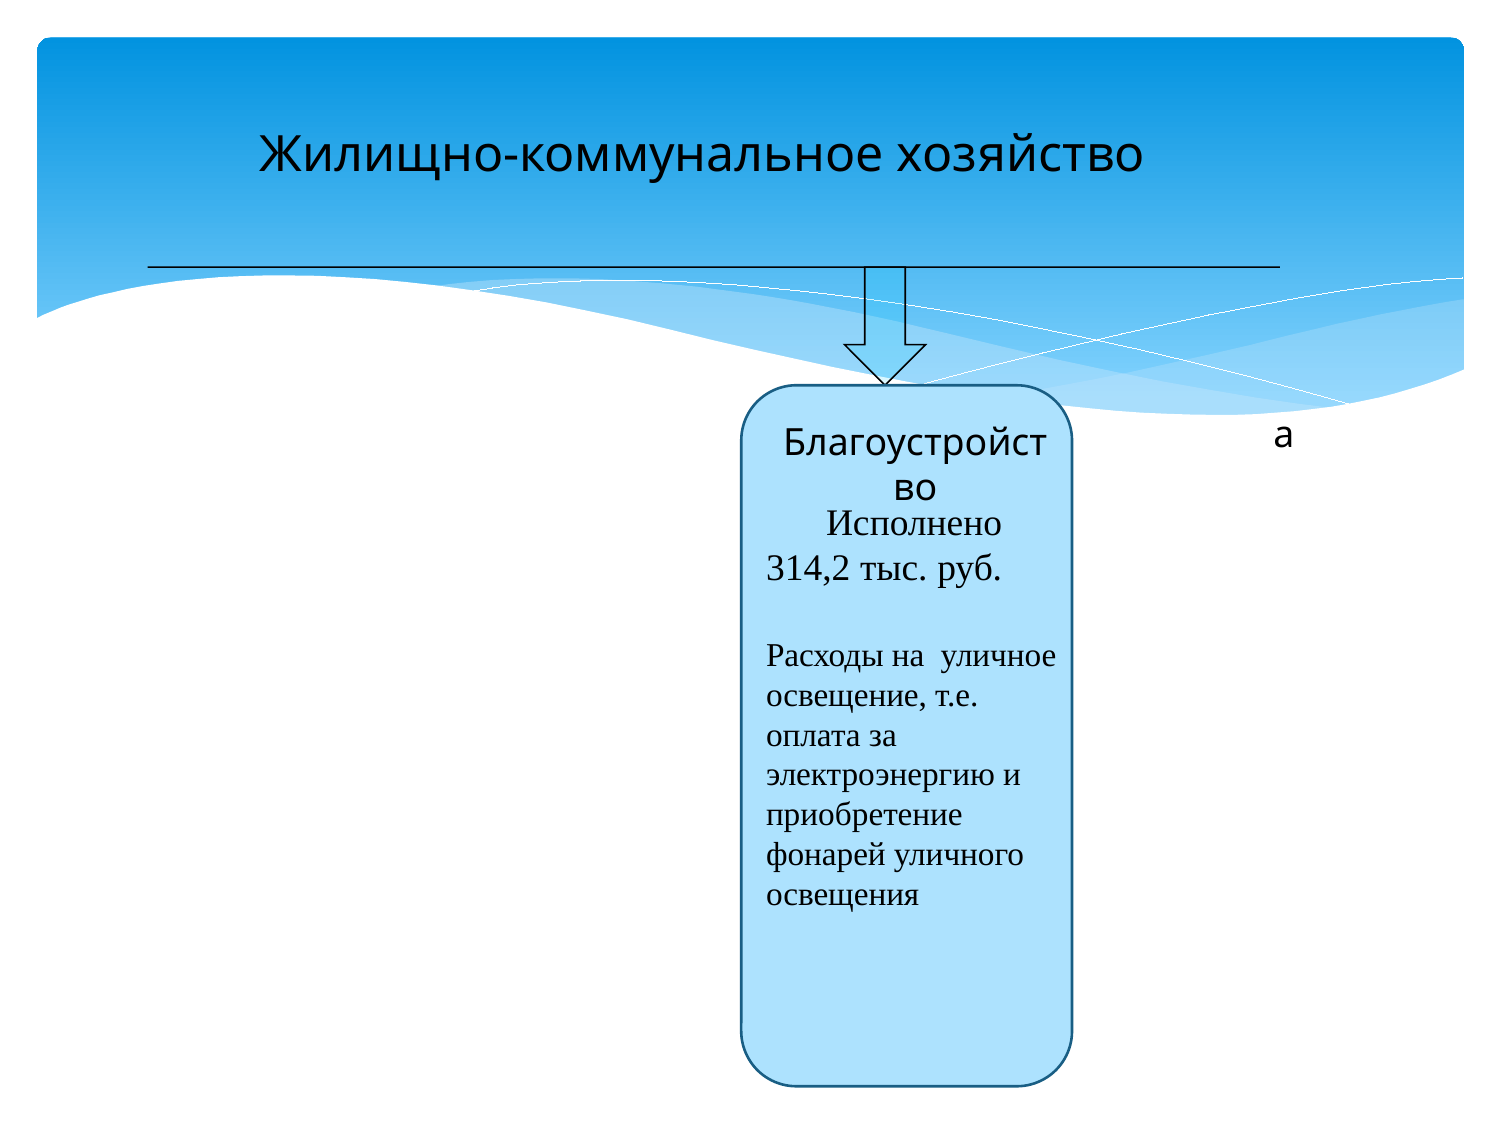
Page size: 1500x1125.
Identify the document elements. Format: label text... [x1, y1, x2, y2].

text_box Исполнено 314,2 тыс. руб. Расходы на уличное освещение, т.е. оплата за электроэнергию и приобретение фонарей уличного освещения [751, 490, 1078, 920]
text_box а [1097, 402, 1471, 462]
text_box Жилищно-коммунальное хозяйство [147, 113, 1258, 189]
text_box Благоустройство [758, 410, 1072, 490]
text_box [844, 268, 926, 383]
text_box [739, 383, 1074, 1088]
